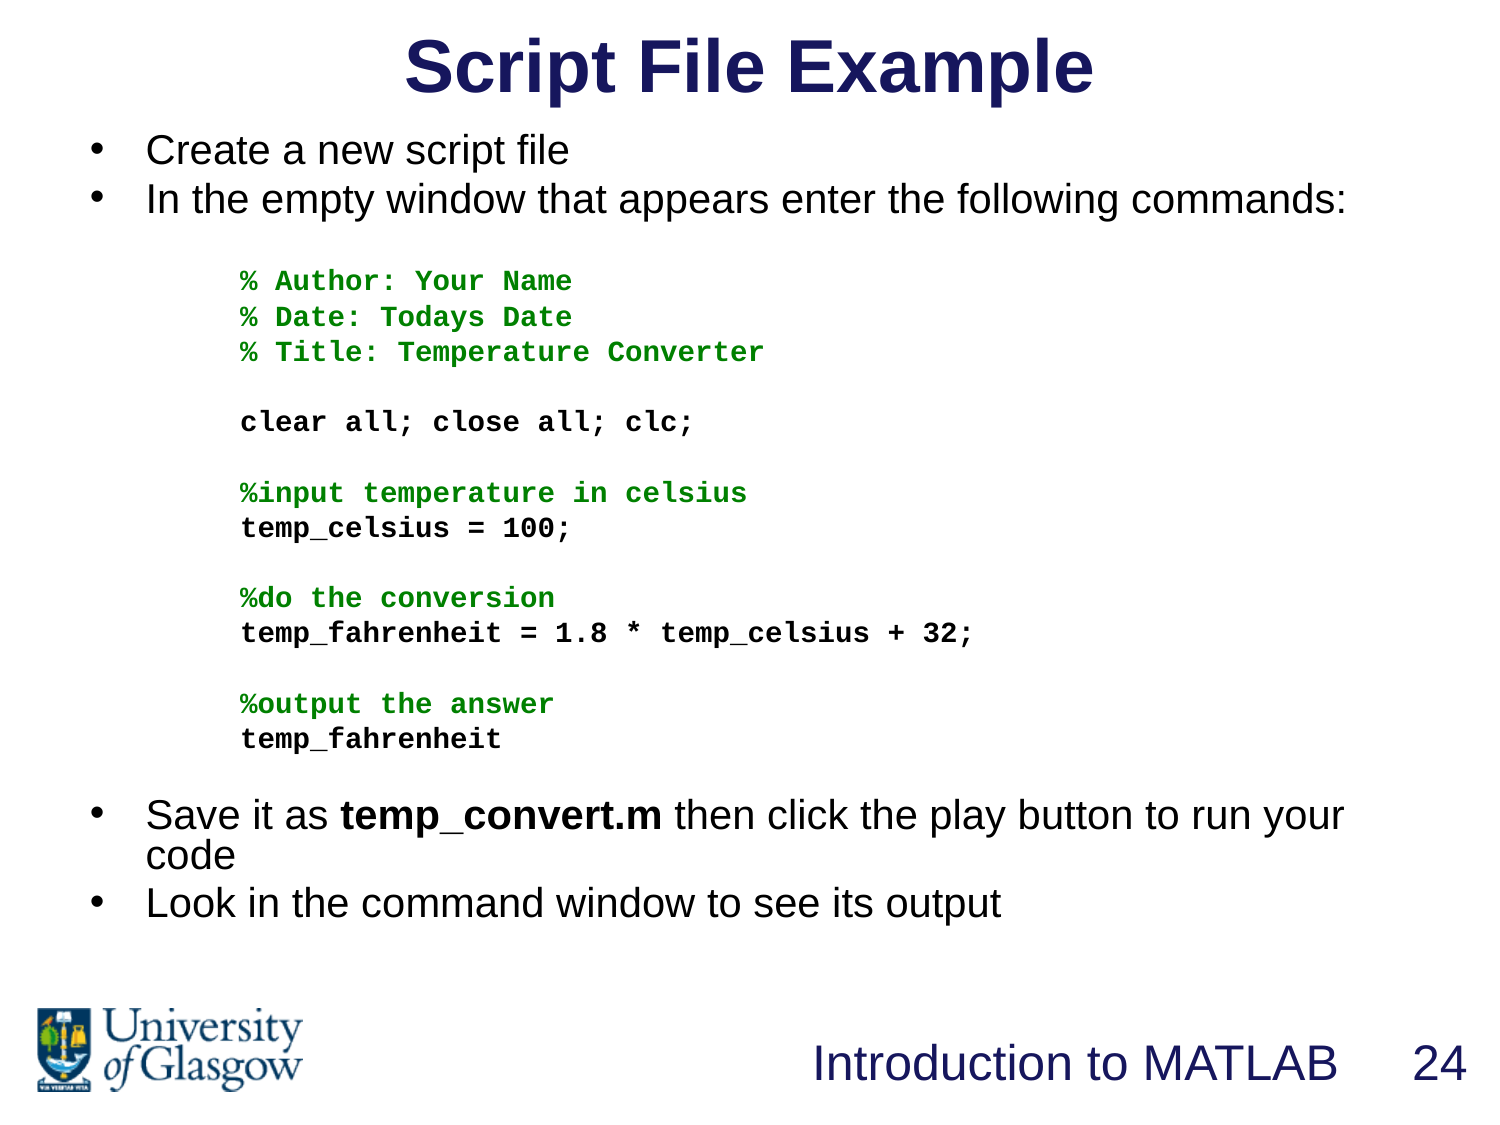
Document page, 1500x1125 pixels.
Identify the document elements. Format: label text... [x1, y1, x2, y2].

picture [37, 1008, 303, 1092]
text_box Create a new script file In the empty window that appears enter the following commands: % Author: Your Name % Date: Todays Date % Title: Temperature Converter clear all; close all; clc; %input temperature in celsius temp_celsius = 100; %do the conversion temp_fahrenheit = 1.8 * temp_celsius + 32; %output the answer temp_fahrenheit Save it as temp_convert.m then click the play button to run your code Look in the command window to see its output [74, 125, 1425, 868]
text_box Script File Example [138, 0, 1362, 125]
